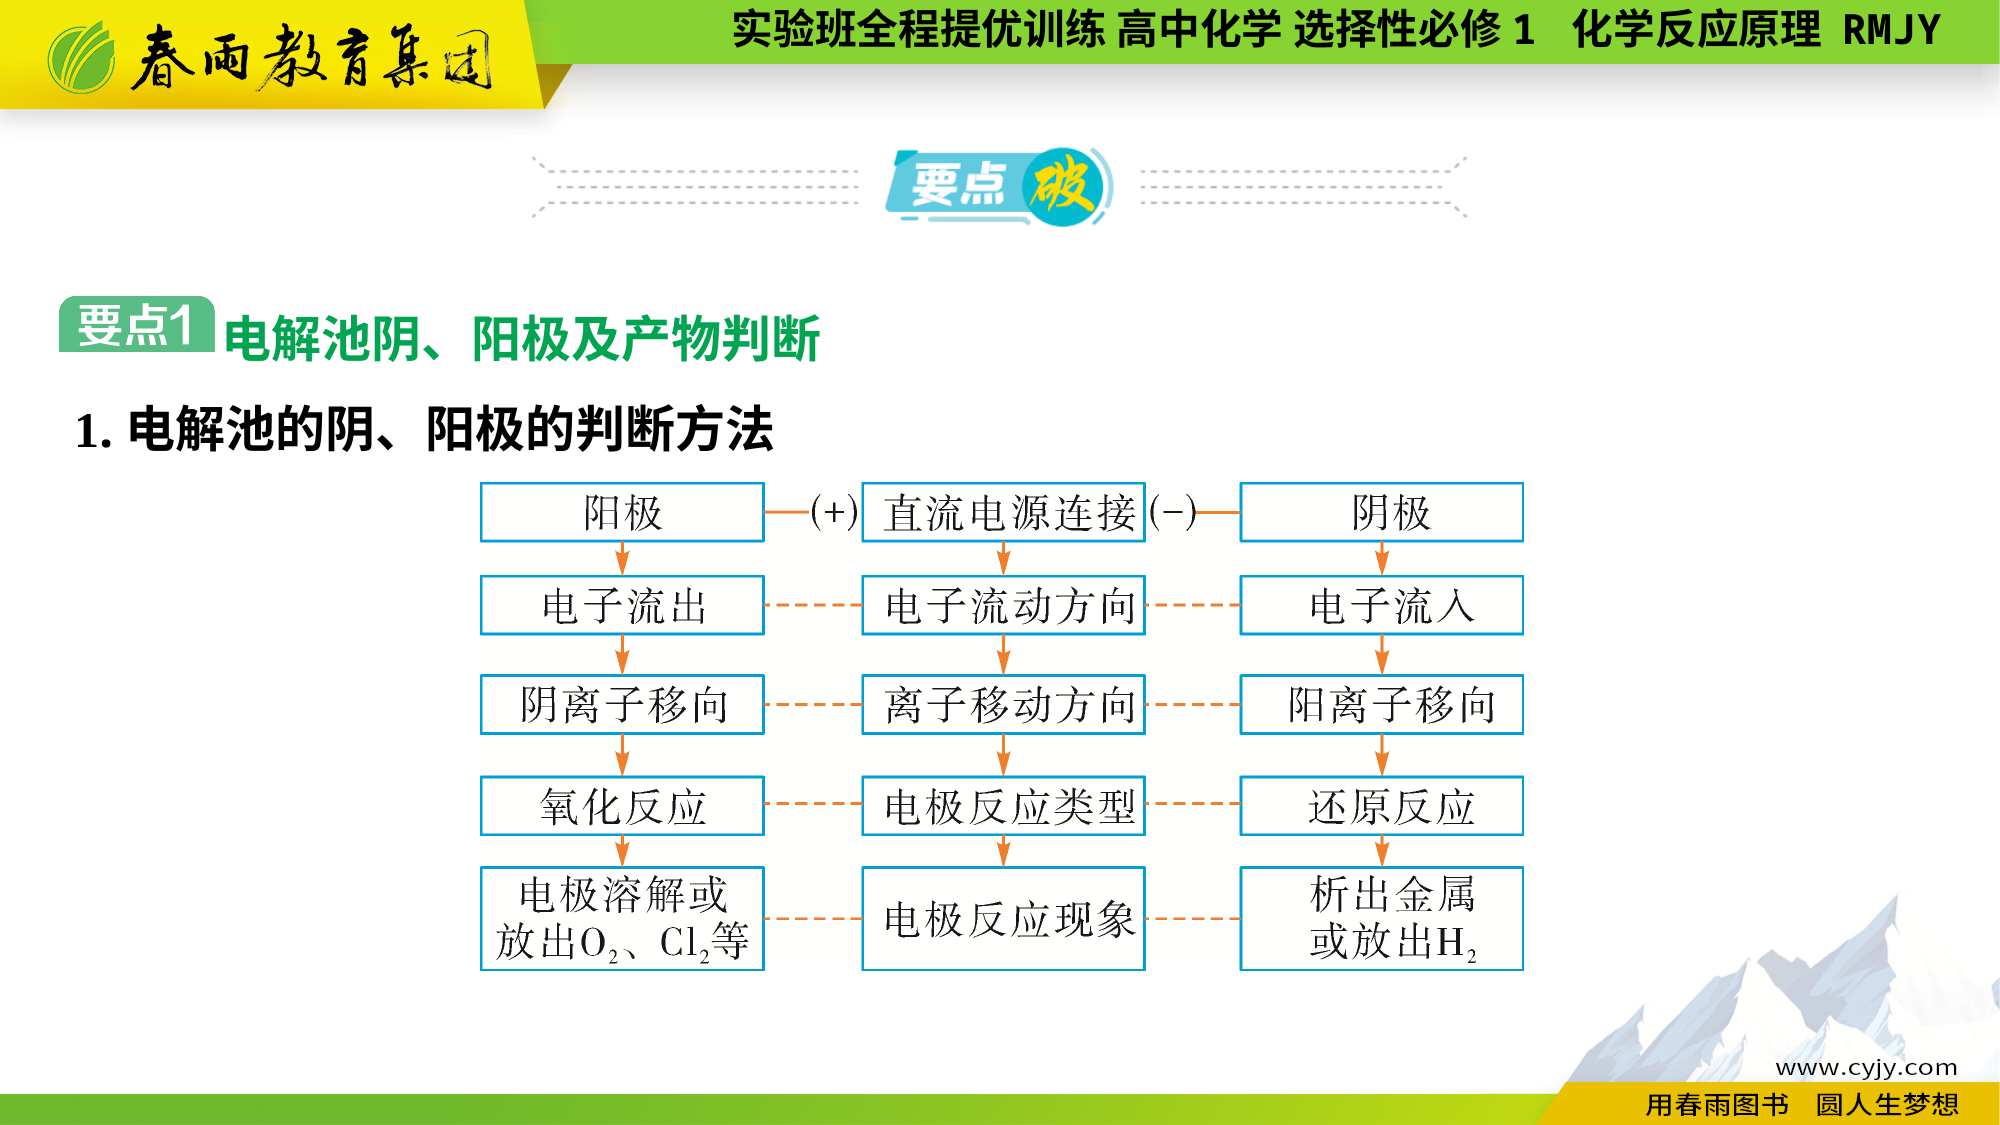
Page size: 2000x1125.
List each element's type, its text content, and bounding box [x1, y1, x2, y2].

list 电解池阴、阳极及产物判断 1.电解池的阴、阳极的判断方法 [59, 270, 1944, 456]
picture [0, 0, 2000, 1125]
